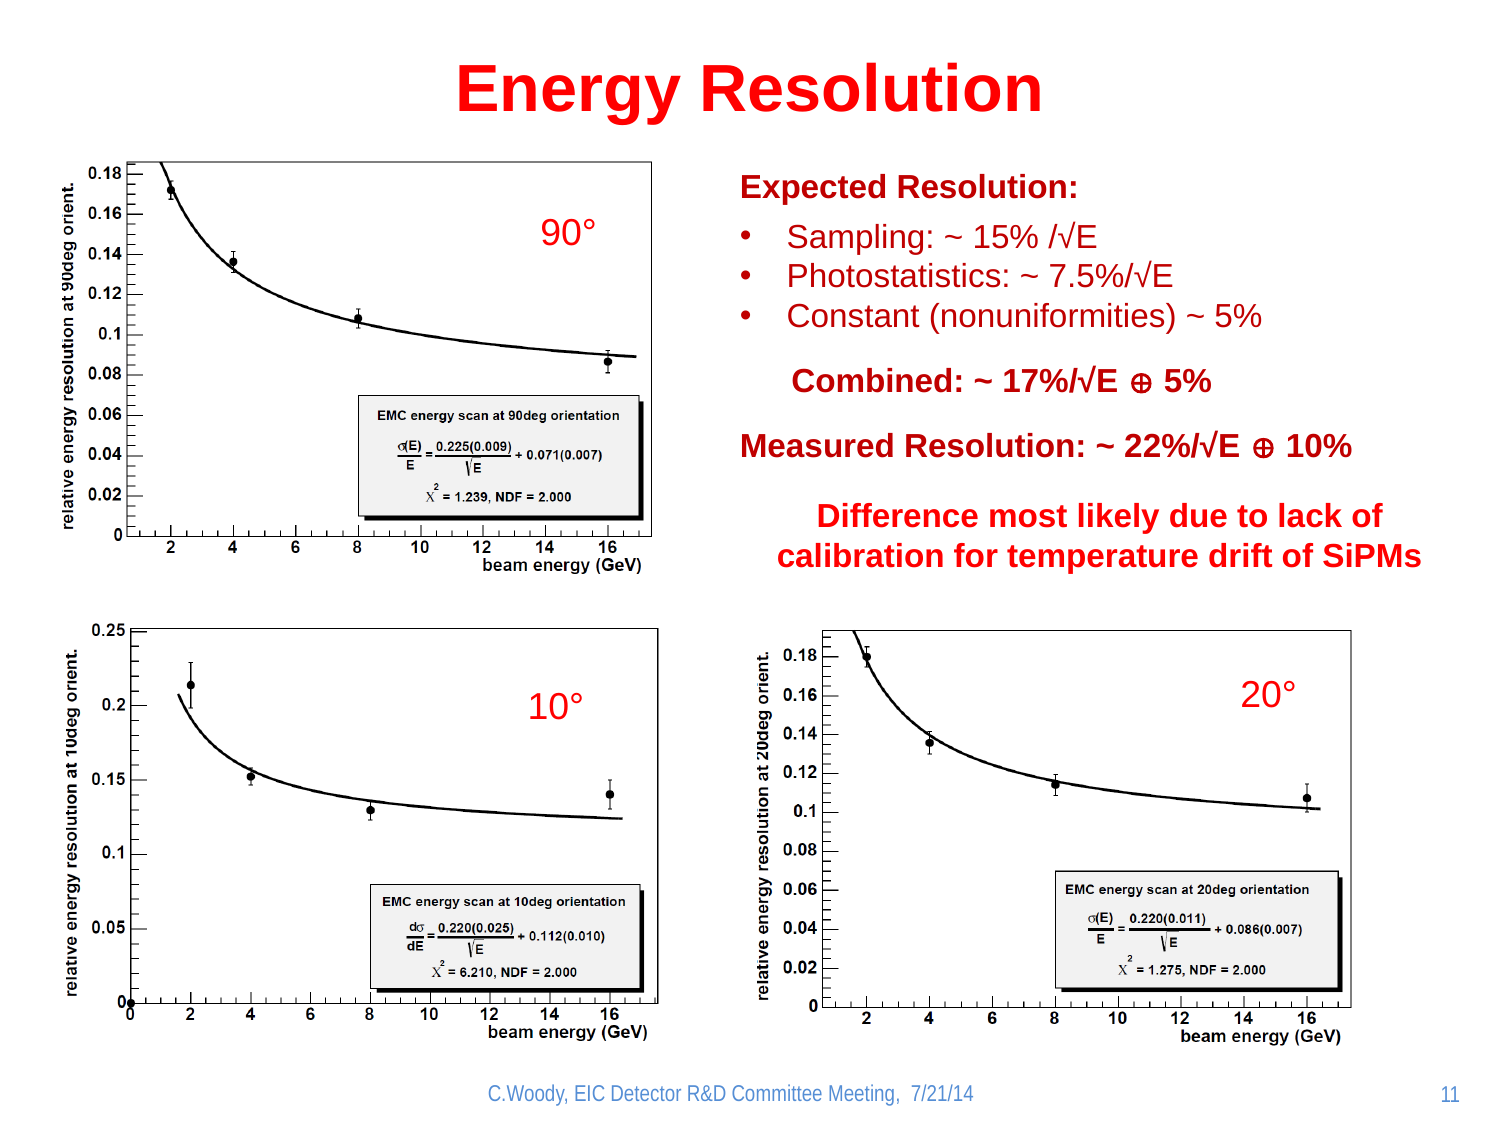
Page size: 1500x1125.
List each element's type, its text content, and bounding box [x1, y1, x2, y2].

picture [757, 618, 1358, 1048]
title Energy Resolution [75, 37, 1425, 133]
text_box Expected Resolution: Sampling: ~ 15% /√E Photostatistics: ~ 7.5%/√E Constant (nonuniformities) ~ 5% Combined: ~ 17%/√E  5% Measured Resolution: ~ 22%/√E  10% Difference most likely due to lack of calibration for temperature drift of SiPMs [724, 157, 1475, 582]
footer C.Woody, EIC Detector R&D Committee Meeting, 7/21/14 [450, 1072, 1013, 1113]
slide_number 11 [1125, 1074, 1475, 1113]
picture [62, 149, 663, 580]
picture [66, 612, 667, 1047]
